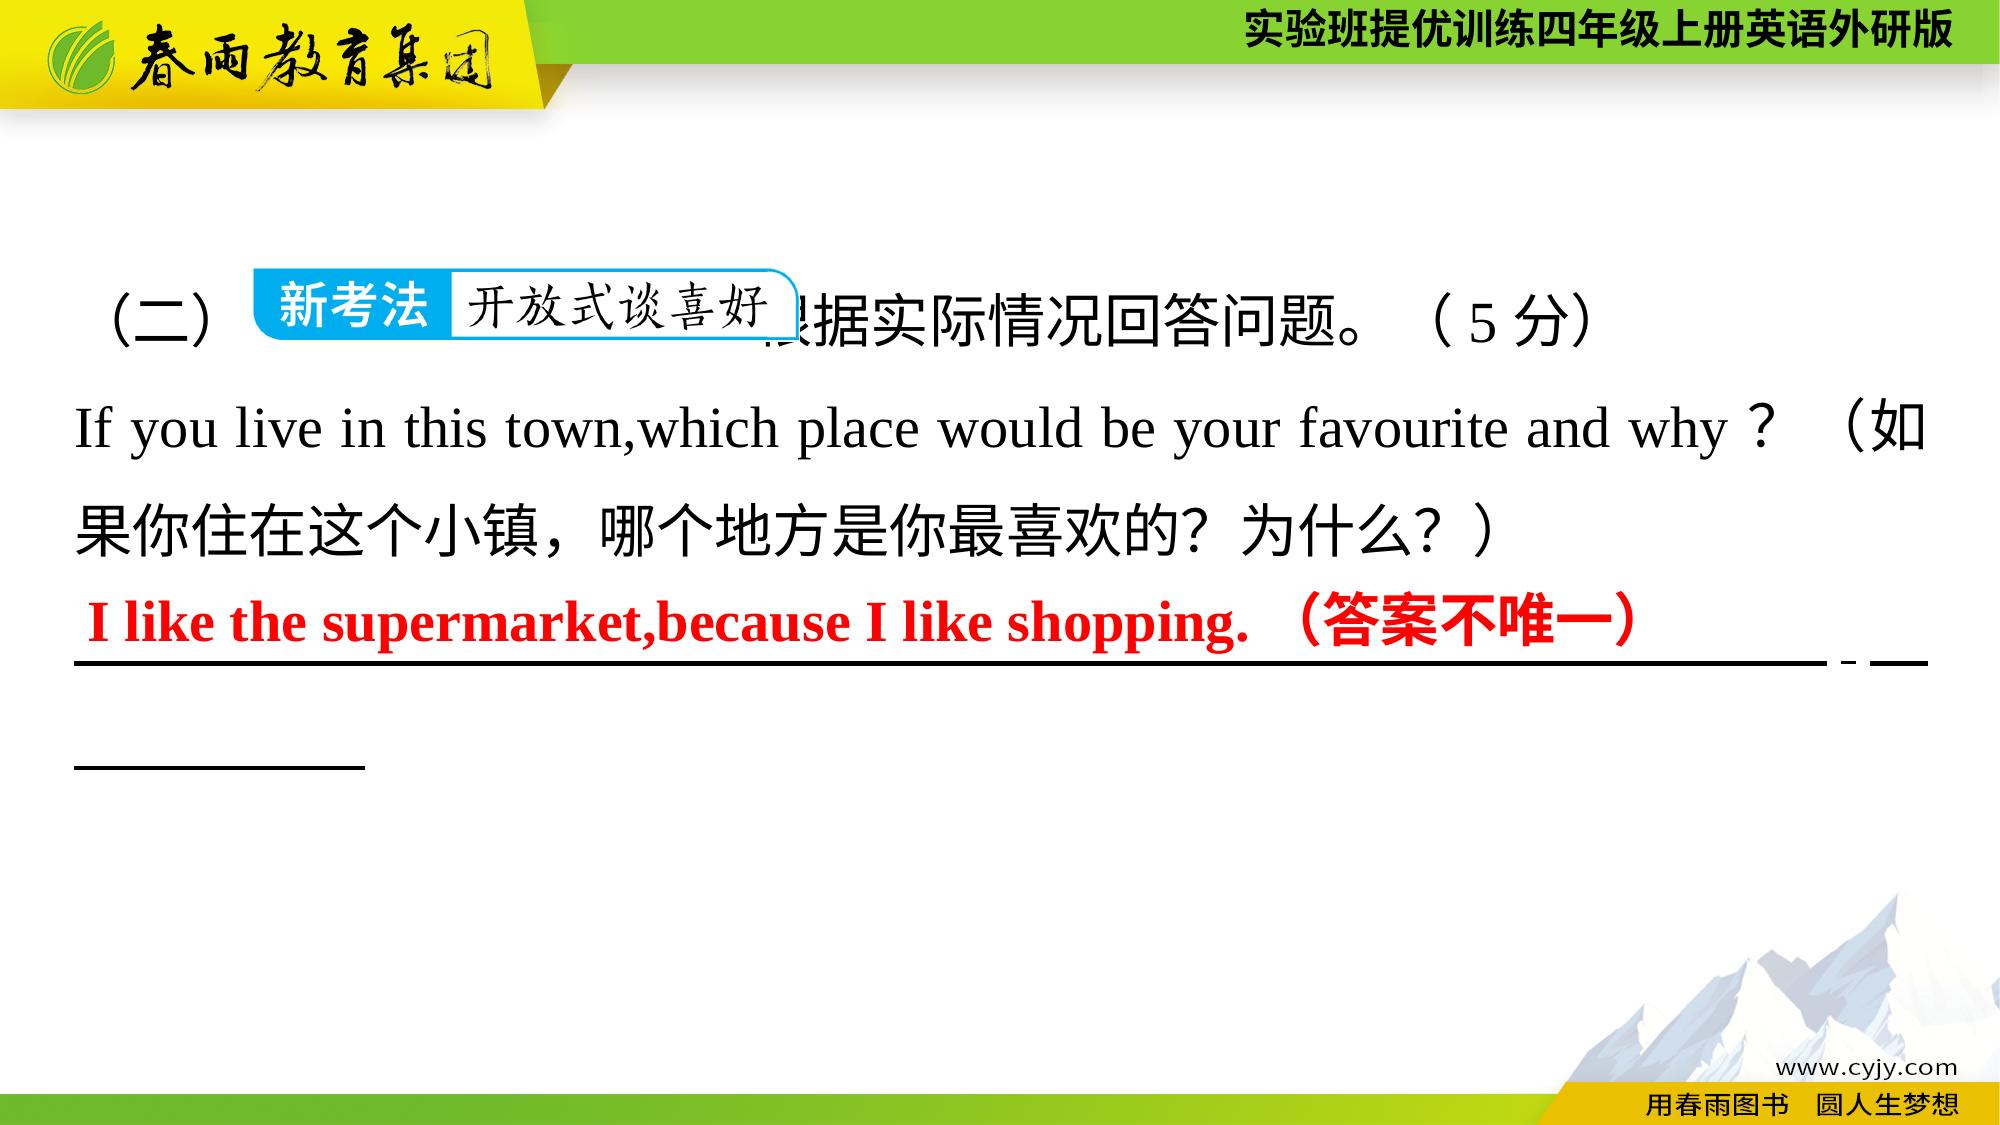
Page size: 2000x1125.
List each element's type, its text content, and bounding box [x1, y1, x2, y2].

list （二） 根据实际情况回答问题。（5分） If you live in this town,which place would be your favourite and why？（如果你住在这个小镇，哪个地方是你最喜欢的？为什么？） . [59, 241, 1944, 681]
text_box I like the supermarket,because I like shopping.（答案不唯一） [72, 540, 1957, 661]
picture [0, 0, 2000, 1125]
